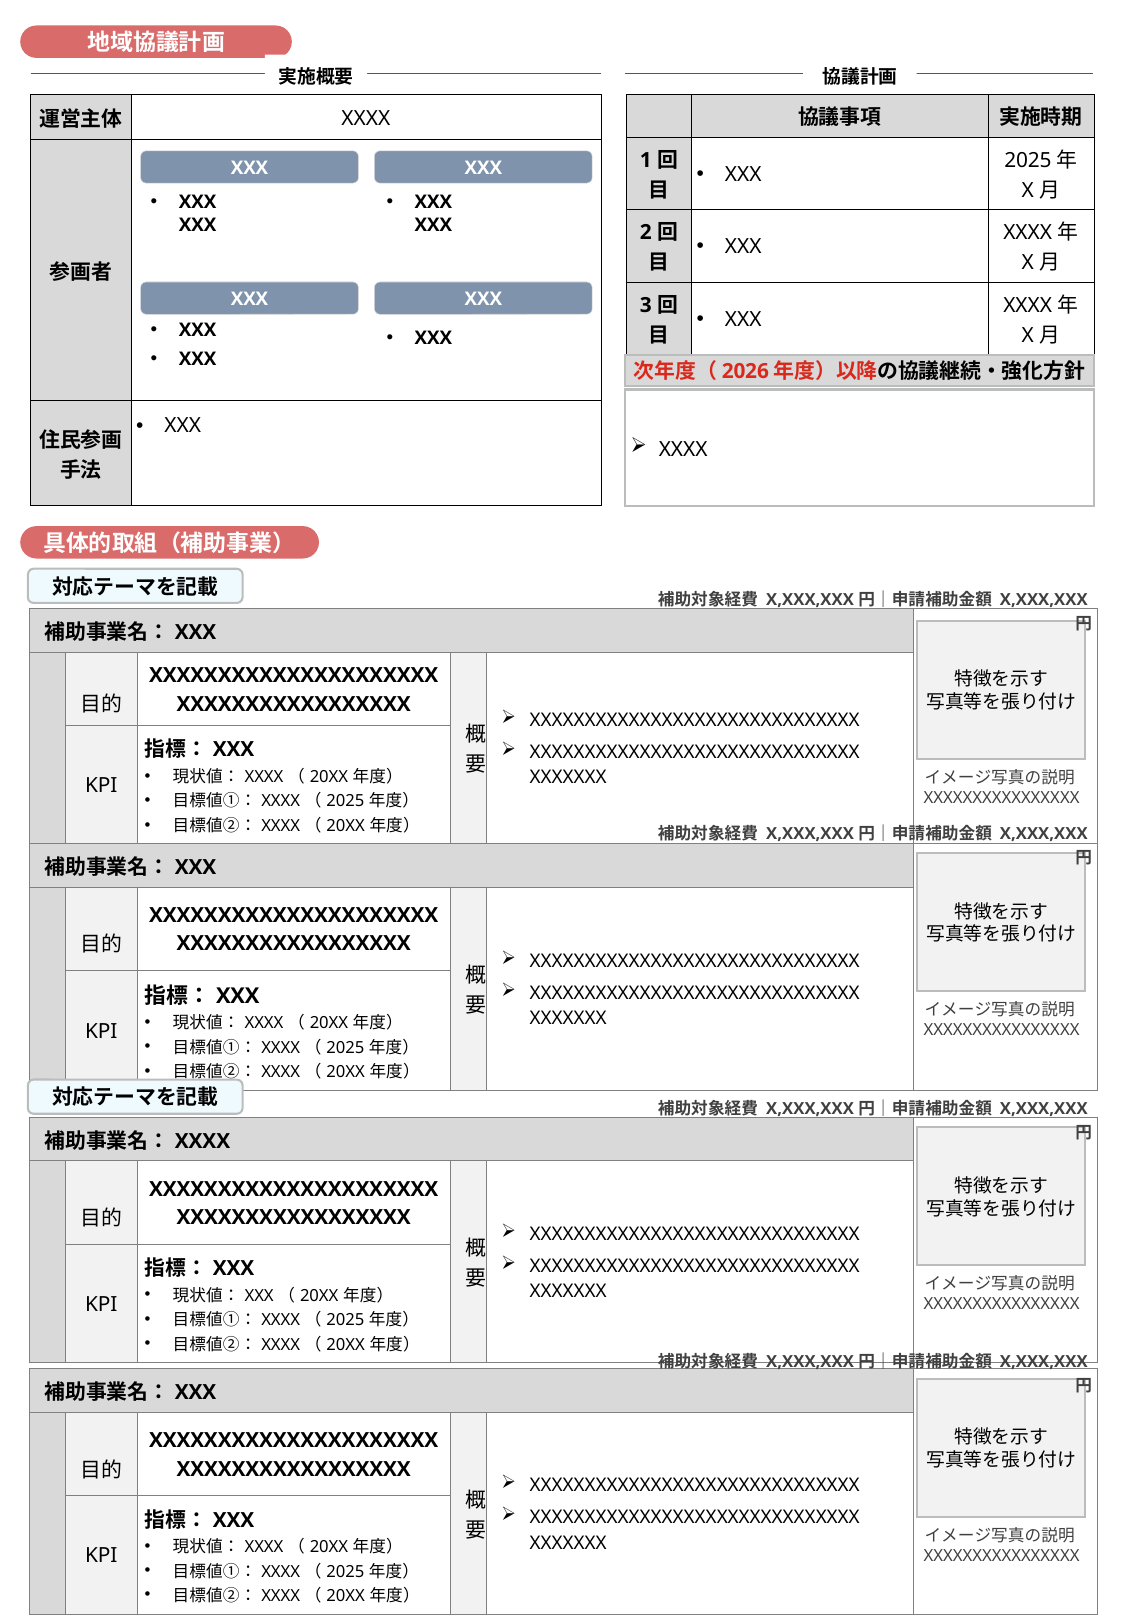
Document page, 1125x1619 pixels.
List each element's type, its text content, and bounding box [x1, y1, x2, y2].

table_header [914, 1401, 1097, 1614]
table_cell KPI [66, 1245, 137, 1362]
table_cell XXXXXXXXXXXXXXXXXXXXXXXXXXXXXXXXXXXXXX [138, 888, 450, 970]
table_header 補助事業名：XXXX [30, 1118, 913, 1160]
text_box 具体的取組（補助事業） [18, 523, 322, 561]
text_box 特徴を示す 写真等を張り付け [917, 1148, 1086, 1266]
table_header [627, 95, 691, 137]
text_box 補助対象経費 X,XXX,XXX円｜申請補助金額 X,XXX,XXX円 [635, 1340, 1104, 1401]
table_header [914, 639, 1097, 813]
table_cell KPI [66, 971, 137, 1079]
table_cell XXX [692, 138, 988, 209]
table_cell [132, 140, 601, 400]
table_cell 概要 [451, 888, 486, 1090]
table_cell XXX [692, 283, 988, 354]
text_box イメージ写真の説明XXXXXXXXXXXXXXXX [919, 1271, 1085, 1315]
table_cell XXXXXXXXXXXXXXXXXXXXXXXXXXXXXXXXXXXXXX [138, 1161, 450, 1244]
table_cell [30, 1413, 65, 1614]
text_box XXX [374, 281, 593, 315]
table_cell XXX [692, 210, 988, 282]
table_cell 指標：XXX 現状値：XXXX（20XX年度） 目標値①：XXXX（2025年度） 目標値②：XXXX（20XX年度） [138, 971, 450, 1090]
table_header 補助事業名：XXX [30, 609, 913, 652]
table_cell 指標：XXX 現状値：XXXX（20XX年度） 目標値①：XXXX（2025年度） 目標値②：XXXX（20XX年度） [138, 726, 450, 843]
table_header [914, 1148, 1097, 1340]
table_cell [30, 1161, 65, 1362]
text_box 特徴を示す 写真等を張り付け [917, 1401, 1086, 1517]
table_cell 目的 [66, 1161, 137, 1244]
table_cell 2回目 [627, 210, 691, 282]
text_box 補助対象経費 X,XXX,XXX円｜申請補助金額 X,XXX,XXX円 [635, 1088, 1104, 1148]
text_box 実施概要 [264, 54, 368, 72]
table_cell XXXXXXXXXXXXXXXXXXXXXXXXXXXXXX XXXXXXXXXXXXXXXXXXXXXXXXXXXXXX XXXXXXX [487, 1413, 913, 1614]
text_box 協議計画 [803, 54, 917, 72]
table_cell XXXXXXXXXXXXXXXXXXXXXXXXXXXXXX XXXXXXXXXXXXXXXXXXXXXXXXXXXXXX XXXXXXX [487, 888, 913, 1090]
table_cell 概要 [451, 1161, 486, 1362]
table_cell 概要 [451, 653, 486, 843]
table_cell 2025年 X月 [989, 138, 1094, 209]
table_cell KPI [66, 1496, 137, 1614]
table_cell XXXXXXXXXXXXXXXXXXXXXXXXXXXXXX XXXXXXXXXXXXXXXXXXXXXXXXXXXXXX XXXXXXX [487, 1161, 913, 1362]
text_box XXX [140, 281, 359, 315]
table_cell XXXXXXXXXXXXXXXXXXXXXXXXXXXXXX XXXXXXXXXXXXXXXXXXXXXXXXXXXXXX XXXXXXX [487, 653, 913, 843]
text_box 地域協議計画 [18, 23, 294, 61]
table_cell 目的 [66, 653, 137, 725]
table_cell 参画者 [31, 140, 131, 400]
table_cell 指標：XXX 現状値：XXX（20XX年度） 目標値①：XXXX（2025年度） 目標値②：XXXX（20XX年度） [138, 1245, 450, 1362]
text_box XXX [376, 315, 595, 400]
table_cell 指標：XXX 現状値：XXXX（20XX年度） 目標値①：XXXX（2025年度） 目標値②：XXXX（20XX年度） [138, 1496, 450, 1614]
table_cell XXXXXXXXXXXXXXXXXXXXXXXXXXXXXXXXXXXXXX [138, 1413, 450, 1495]
table_cell 概要 [451, 1413, 486, 1614]
table_header 補助事業名：XXX [30, 844, 913, 887]
text_box XXX XXX [376, 184, 595, 269]
table_cell KPI [66, 726, 137, 843]
text_box 特徴を示す 写真等を張り付け [917, 873, 1086, 991]
table_header 実施時期 [989, 95, 1094, 137]
text_box 実施概要 [264, 81, 368, 94]
text_box 協議計画 [803, 81, 917, 94]
table_header XXXX [132, 95, 601, 139]
text_box 対応テーマを記載 [27, 568, 243, 603]
table_cell XXXXXXXXXXXXXXXXXXXXXXXXXXXXXXXXXXXXXX [138, 653, 450, 725]
text_box XXX [374, 150, 593, 184]
table_header [914, 873, 1097, 1088]
table_cell XXX [132, 401, 601, 505]
table_header 協議事項 [692, 95, 988, 137]
text_box 対応テーマを記載 [27, 1079, 243, 1114]
text_box XXXX [624, 389, 1095, 506]
table_header 補助事業名：XXX [30, 1369, 913, 1412]
text_box 補助対象経費 X,XXX,XXX円｜申請補助金額 X,XXX,XXX円 [635, 578, 1104, 639]
text_box 特徴を示す 写真等を張り付け [917, 639, 1086, 759]
table_cell 1回目 [627, 138, 691, 209]
table_cell XXXX年 X月 [989, 283, 1094, 354]
table_cell 住民参画手法 [31, 401, 131, 505]
text_box イメージ写真の説明XXXXXXXXXXXXXXXX [919, 764, 1085, 809]
text_box XXX XXX [140, 184, 359, 269]
text_box 次年度（2026年度）以降の協議継続・強化方針 [624, 354, 1095, 387]
text_box 補助対象経費 X,XXX,XXX円｜申請補助金額 X,XXX,XXX円 [635, 813, 1104, 873]
table_cell [30, 653, 65, 843]
table_cell [30, 888, 65, 1080]
table_cell 目的 [66, 1413, 137, 1495]
table_header 運営主体 [31, 95, 131, 139]
table_cell XXXX年 X月 [989, 210, 1094, 282]
text_box イメージ写真の説明XXXXXXXXXXXXXXXX [919, 1522, 1085, 1567]
table_cell 目的 [66, 888, 137, 970]
table_cell 3回目 [627, 283, 691, 354]
text_box XXX XXX [140, 315, 359, 400]
text_box イメージ写真の説明XXXXXXXXXXXXXXXX [919, 997, 1085, 1041]
text_box XXX [140, 150, 359, 184]
